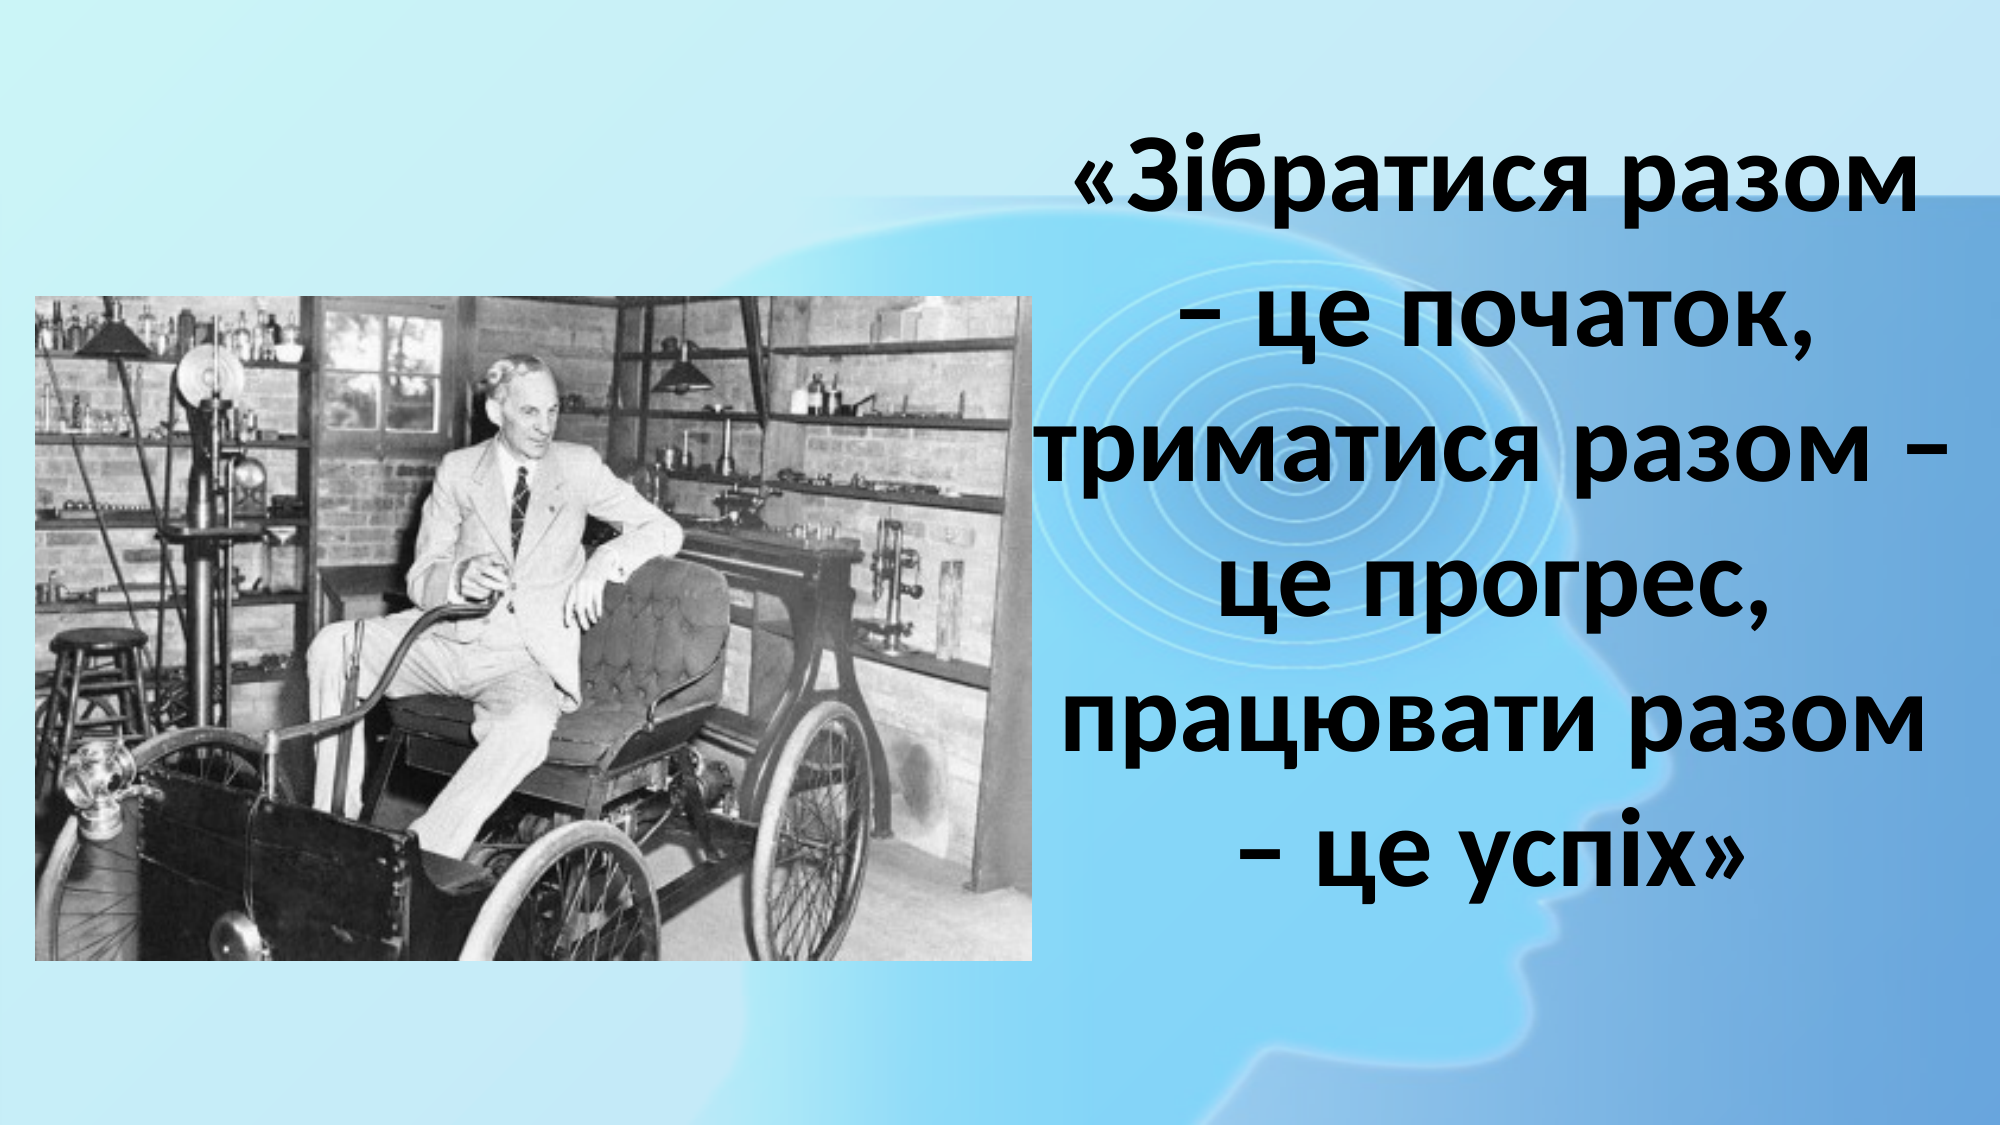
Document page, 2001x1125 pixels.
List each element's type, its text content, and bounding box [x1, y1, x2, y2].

list «Зібратися разом – це початок, триматися разом – це прогрес, працювати разом – це успіх» [1016, 91, 1974, 1099]
picture [0, 0, 2000, 1125]
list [34, 295, 1032, 961]
